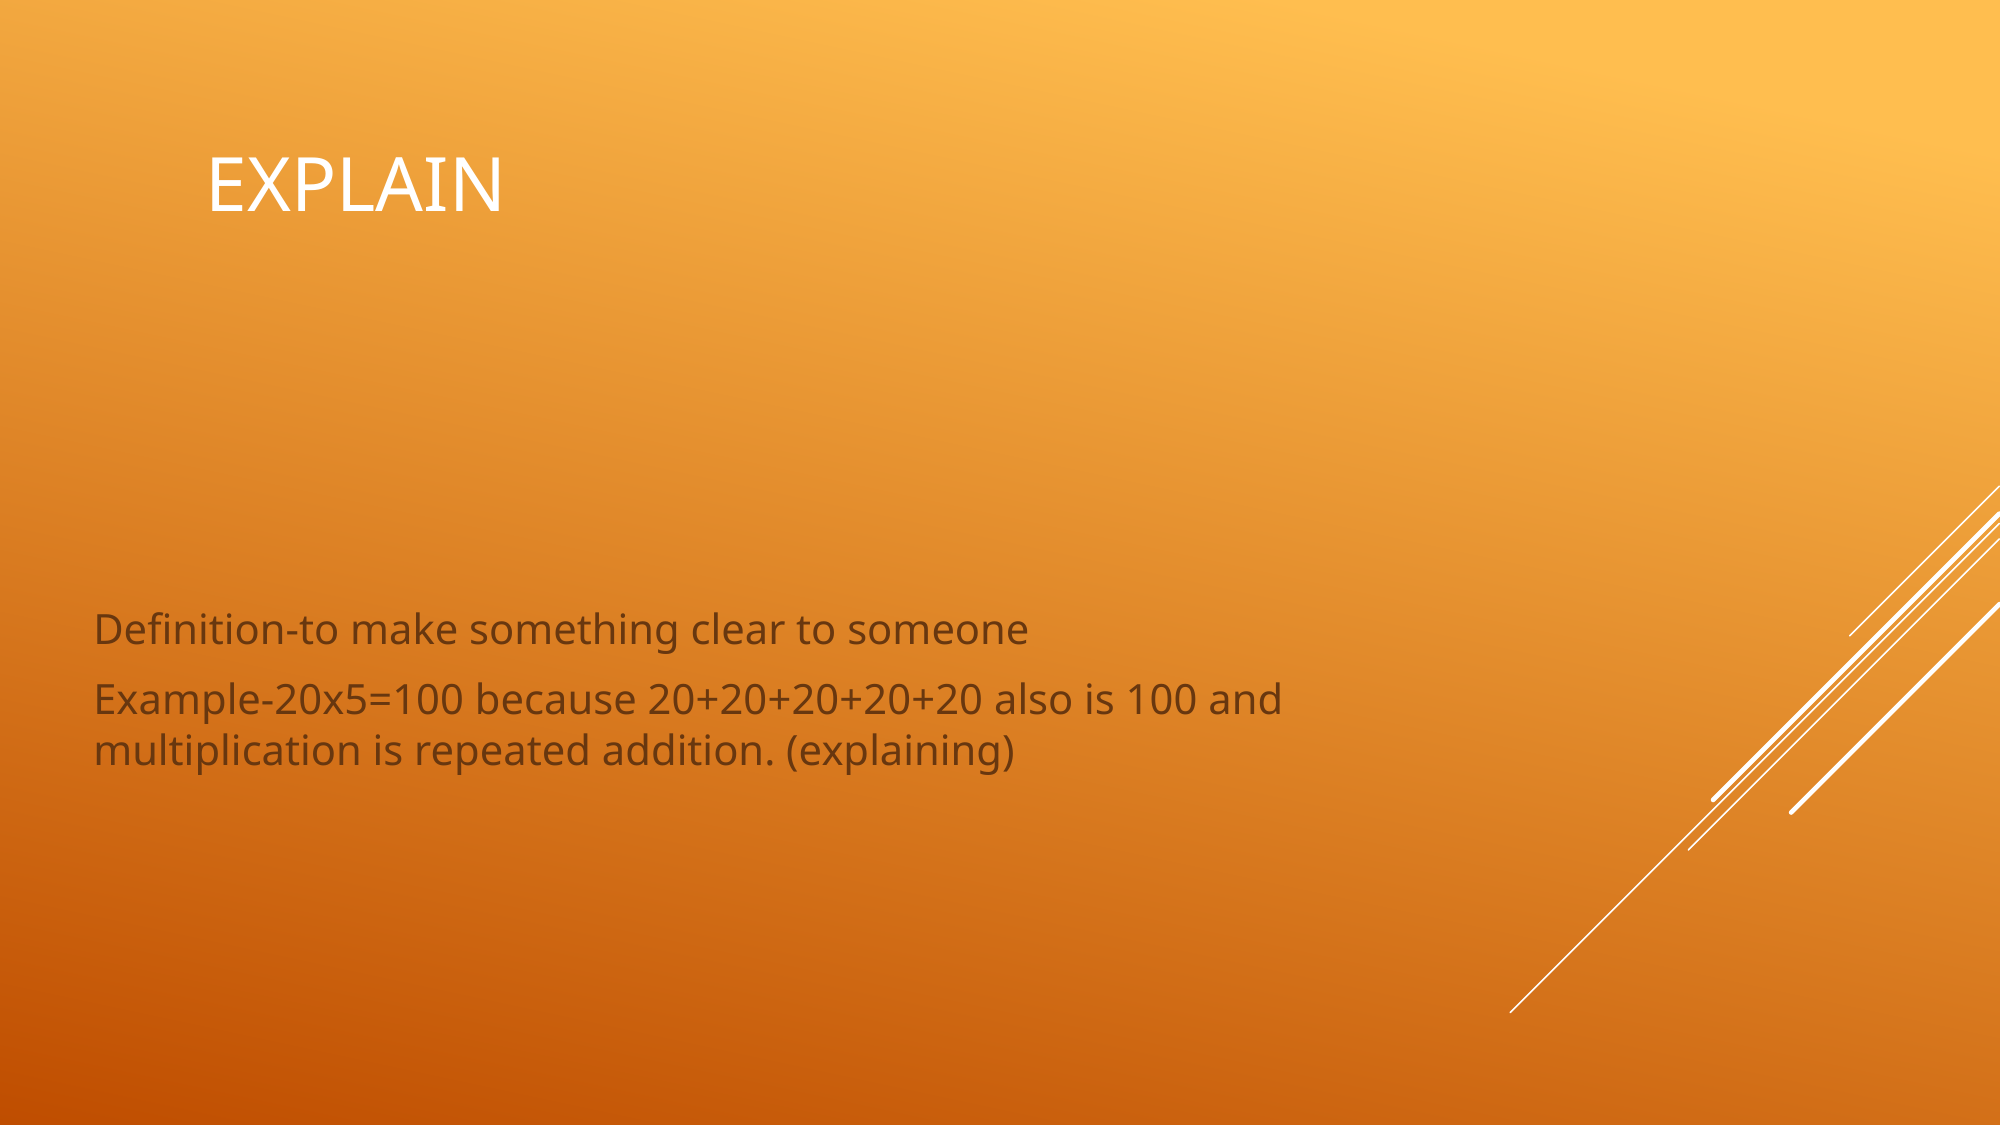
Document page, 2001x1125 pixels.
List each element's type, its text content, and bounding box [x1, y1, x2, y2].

list Definition-to make something clear to someone Example-20x5=100 because 20+20+20+20+20 also is 100 and multiplication is repeated addition. (explaining) [78, 391, 1479, 985]
title explain [190, 57, 1591, 306]
